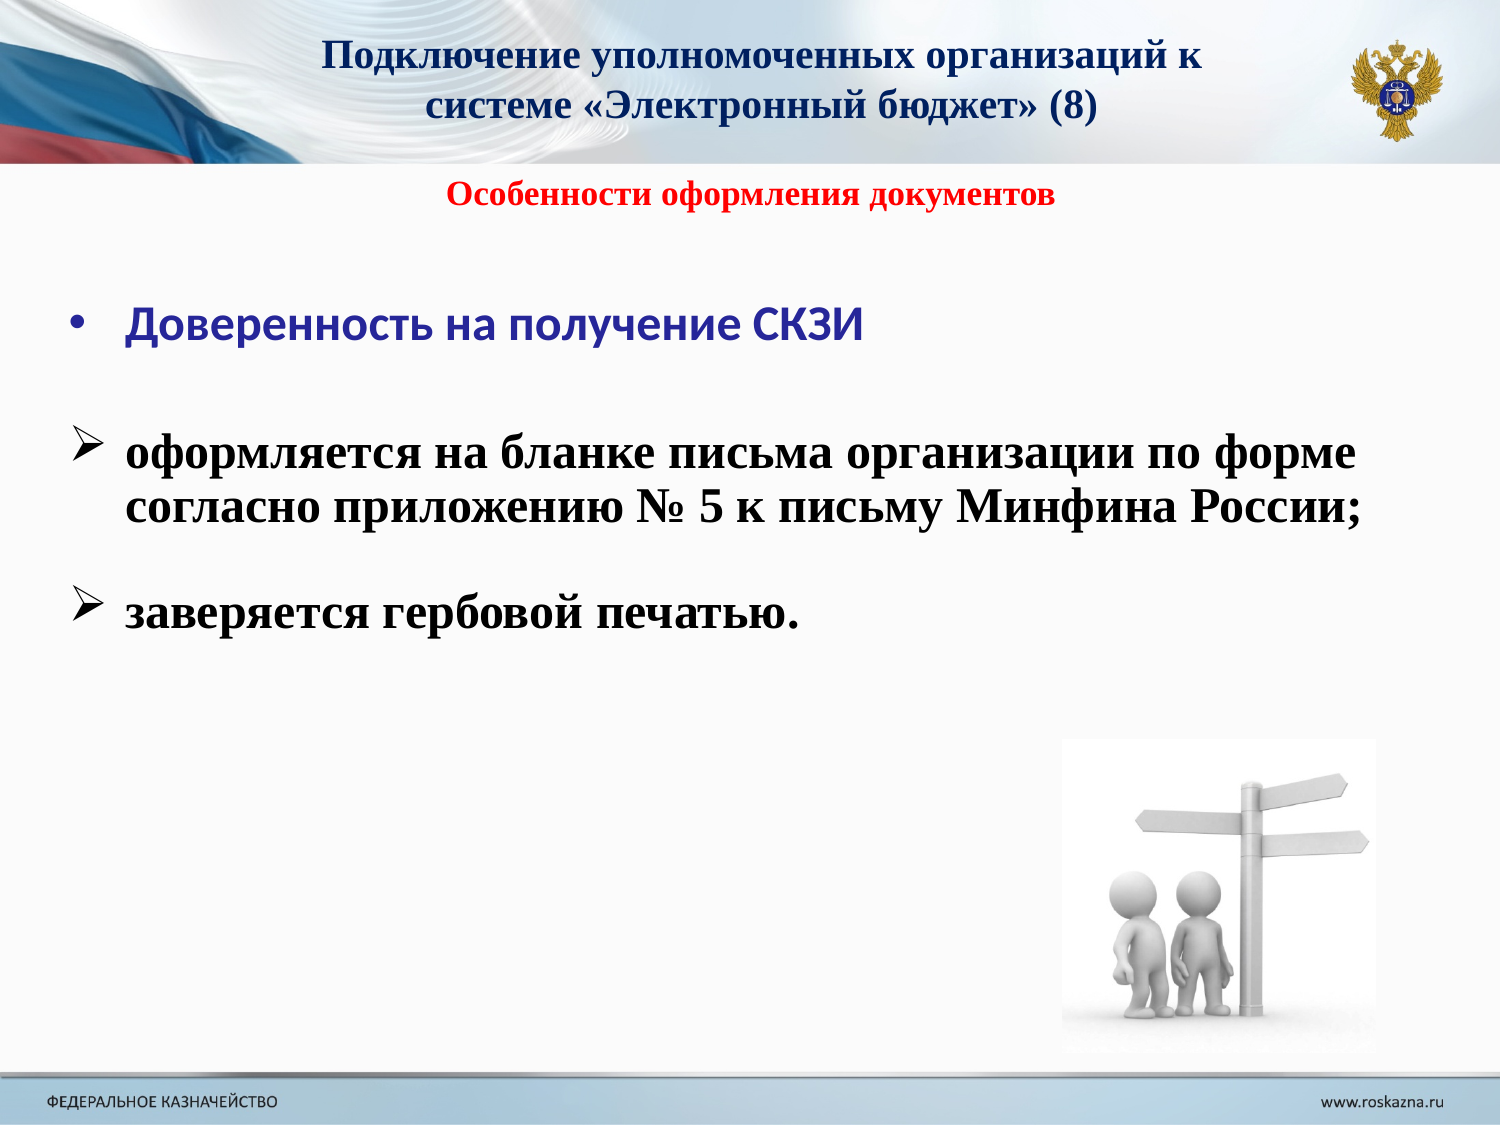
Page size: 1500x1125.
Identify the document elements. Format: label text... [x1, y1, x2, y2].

picture [0, 0, 1500, 1125]
text_box Подключение уполномоченных организаций к системе «Электронный бюджет» (8) [265, 19, 1258, 134]
text_box Особенности оформления документов [53, 162, 1449, 232]
subtitle Доверенность на получение СКЗИ оформляется на бланке письма организации по форме согласно приложению № 5 к письму Минфина России; заверяется гербовой печатью. [53, 219, 1460, 1083]
